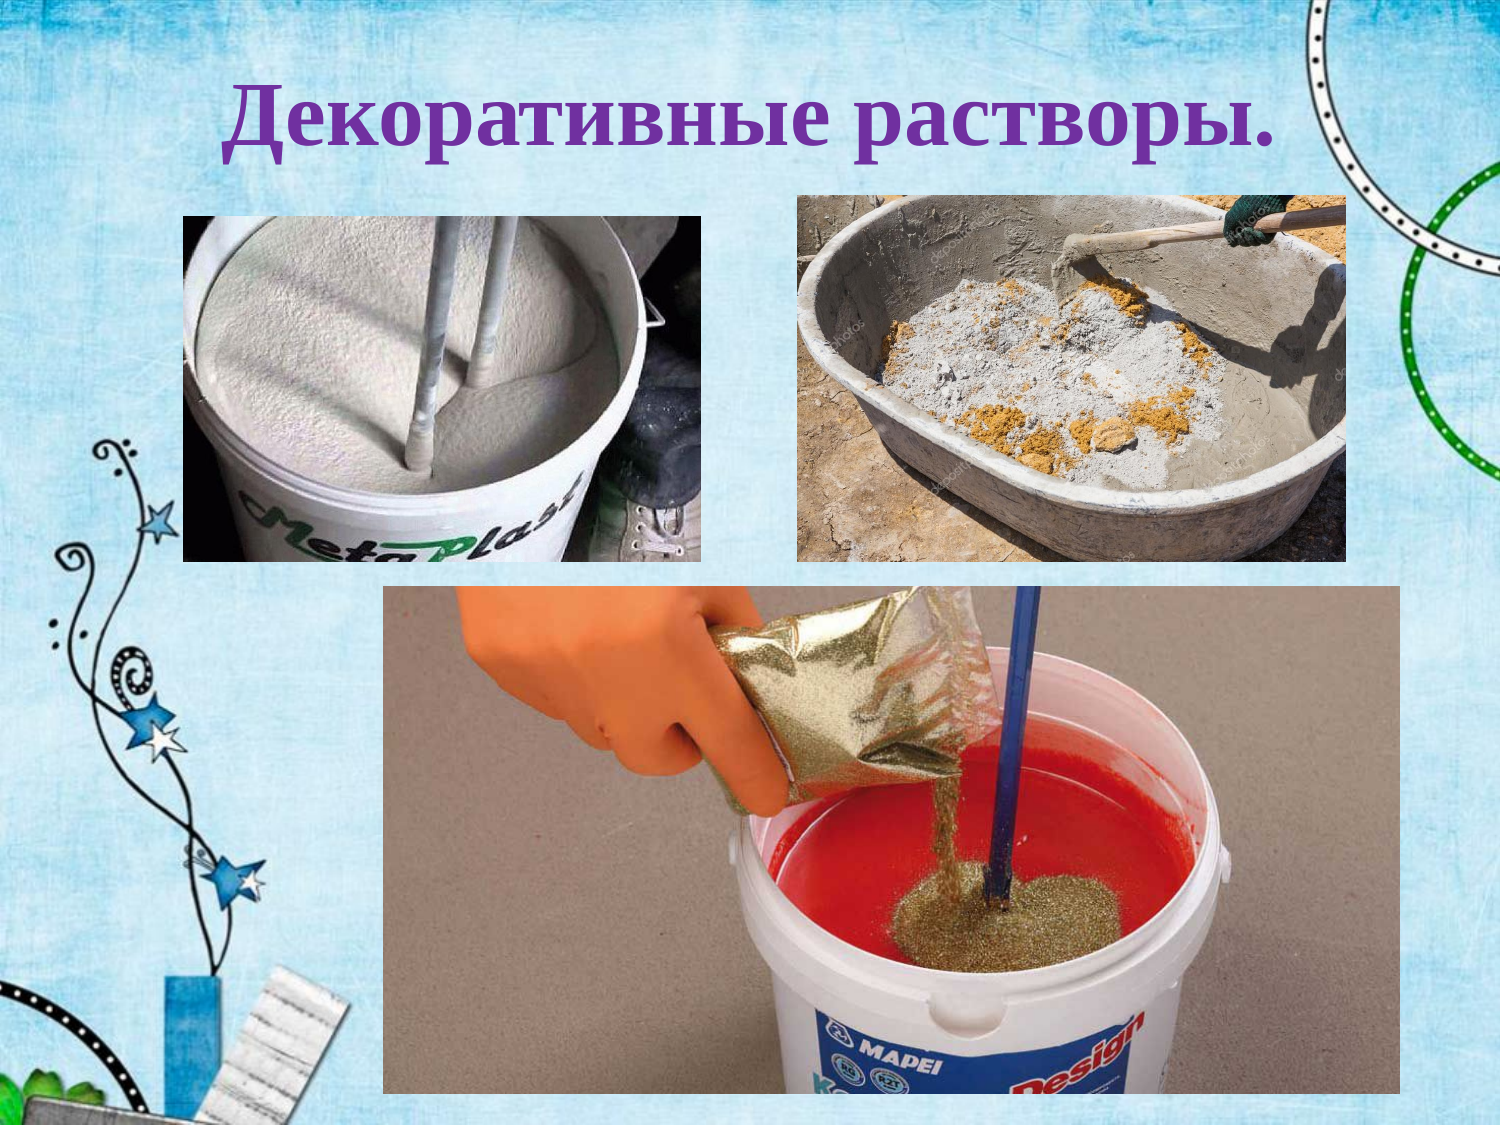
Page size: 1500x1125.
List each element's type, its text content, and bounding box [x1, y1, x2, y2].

title Декоративные растворы. [75, 45, 1425, 173]
picture [0, 0, 1500, 1125]
